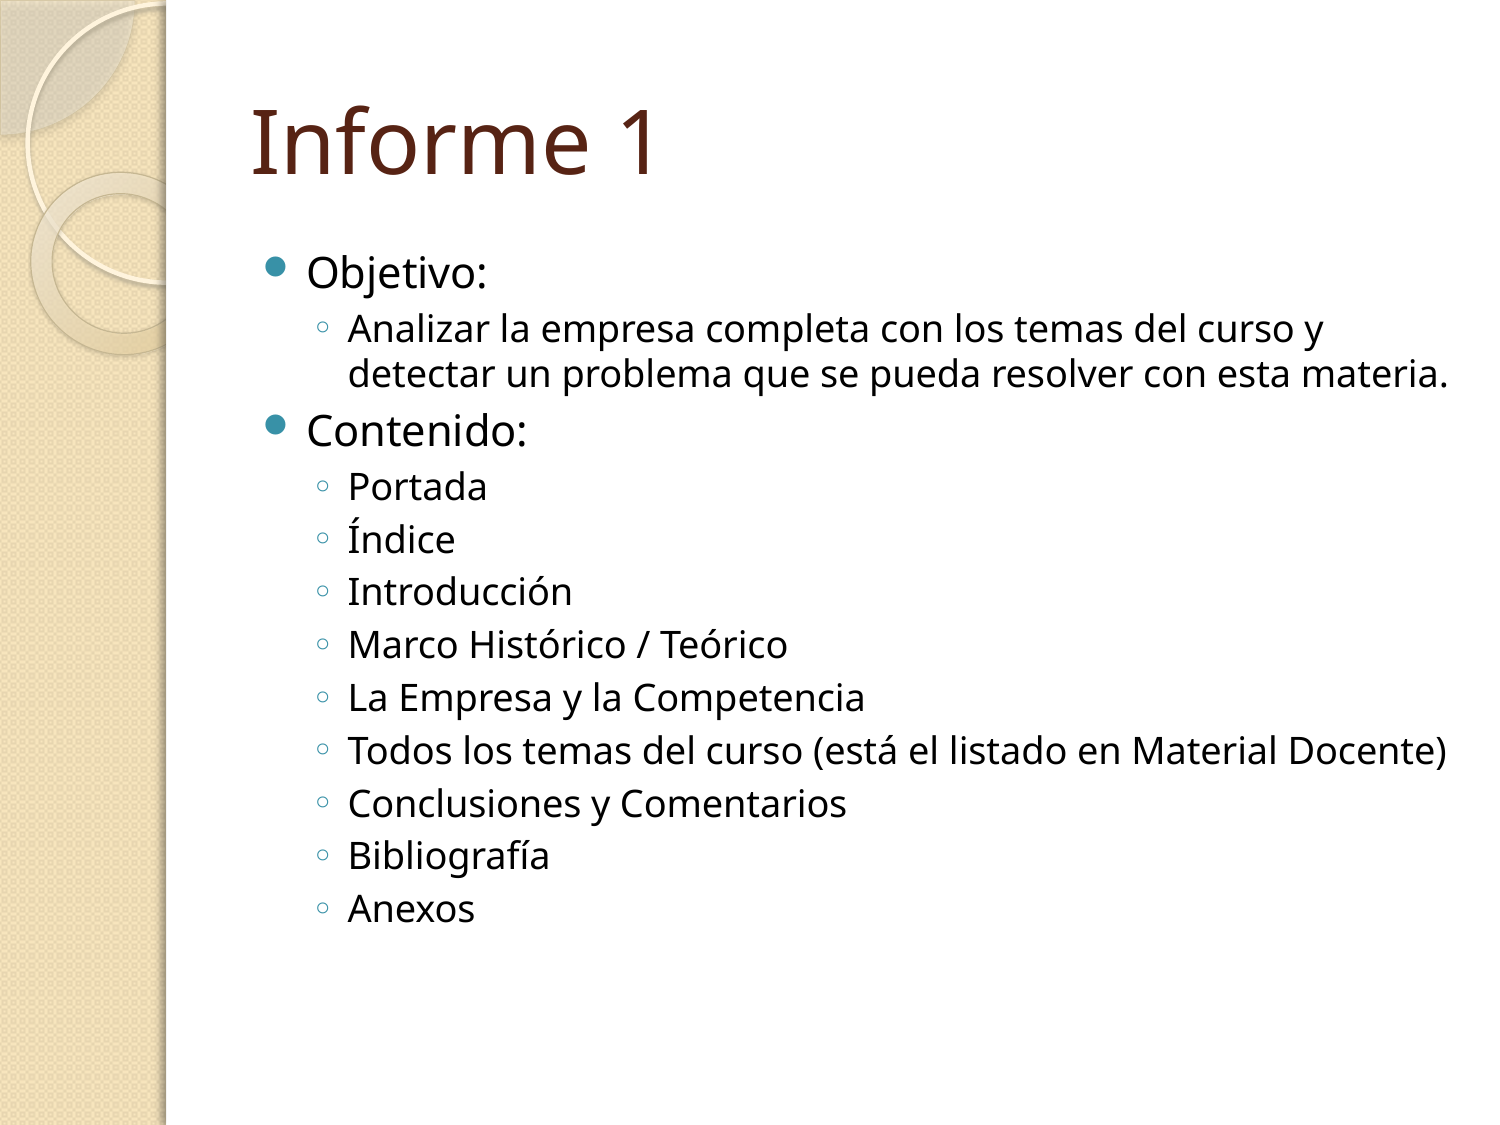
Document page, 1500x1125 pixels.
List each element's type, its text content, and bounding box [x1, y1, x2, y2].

title Informe 1 [235, 45, 1466, 233]
list Objetivo: Analizar la empresa completa con los temas del curso y detectar un problema que se pueda resolver con esta materia. Contenido: Portada Índice Introducción Marco Histórico / Teórico La Empresa y la Competencia Todos los temas del curso (está el listado en Material Docente) Conclusiones y Comentarios Bibliografía Anexos [235, 237, 1466, 1025]
